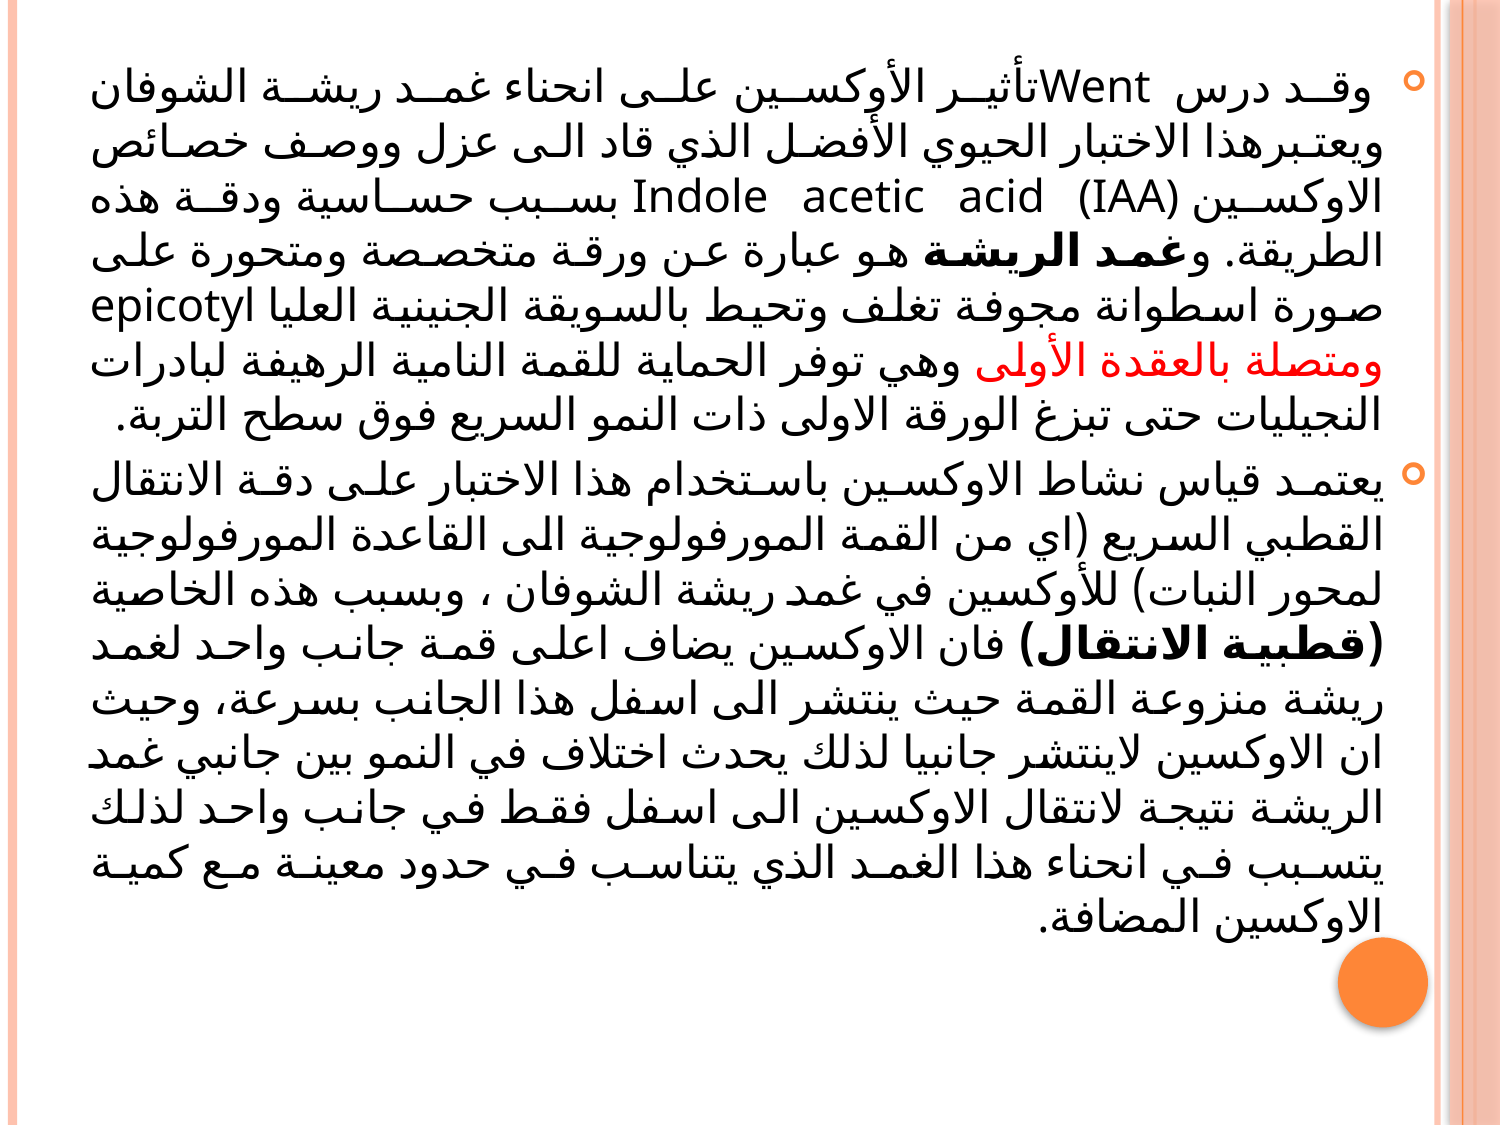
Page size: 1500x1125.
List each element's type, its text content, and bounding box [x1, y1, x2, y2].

list وقد درس Wentتأثير الأوكسين على انحناء غمد ريشة الشوفان ويعتبرهذا الاختبار الحيوي الأفضل الذي قاد الى عزل ووصف خصائص الاوكسين Indole acetic acid (IAA) بسبب حساسية ودقة هذه الطريقة. وغمد الريشة هو عبارة عن ورقة متخصصة ومتحورة على صورة اسطوانة مجوفة تغلف وتحيط بالسويقة الجنينية العليا epicotyl ومتصلة بالعقدة الأولى وهي توفر الحماية للقمة النامية الرهيفة لبادرات النجيليات حتى تبزغ الورقة الاولى ذات النمو السريع فوق سطح التربة. يعتمد قياس نشاط الاوكسين باستخدام هذا الاختبار على دقة الانتقال القطبي السريع (اي من القمة المورفولوجية الى القاعدة المورفولوجية لمحور النبات) للأوكسين في غمد ريشة الشوفان ، وبسبب هذه الخاصية (قطبية الانتقال) فان الاوكسين يضاف اعلى قمة جانب واحد لغمد ريشة منزوعة القمة حيث ينتشر الى اسفل هذا الجانب بسرعة، وحيث ان الاوكسين لاينتشر جانبيا لذلك يحدث اختلاف في النمو بين جانبي غمد الريشة نتيجة لانتقال الاوكسين الى اسفل فقط في جانب واحد لذلك يتسبب في انحناء هذا الغمد الذي يتناسب في حدود معينة مع كمية الاوكسين المضافة. [75, 50, 1438, 1005]
